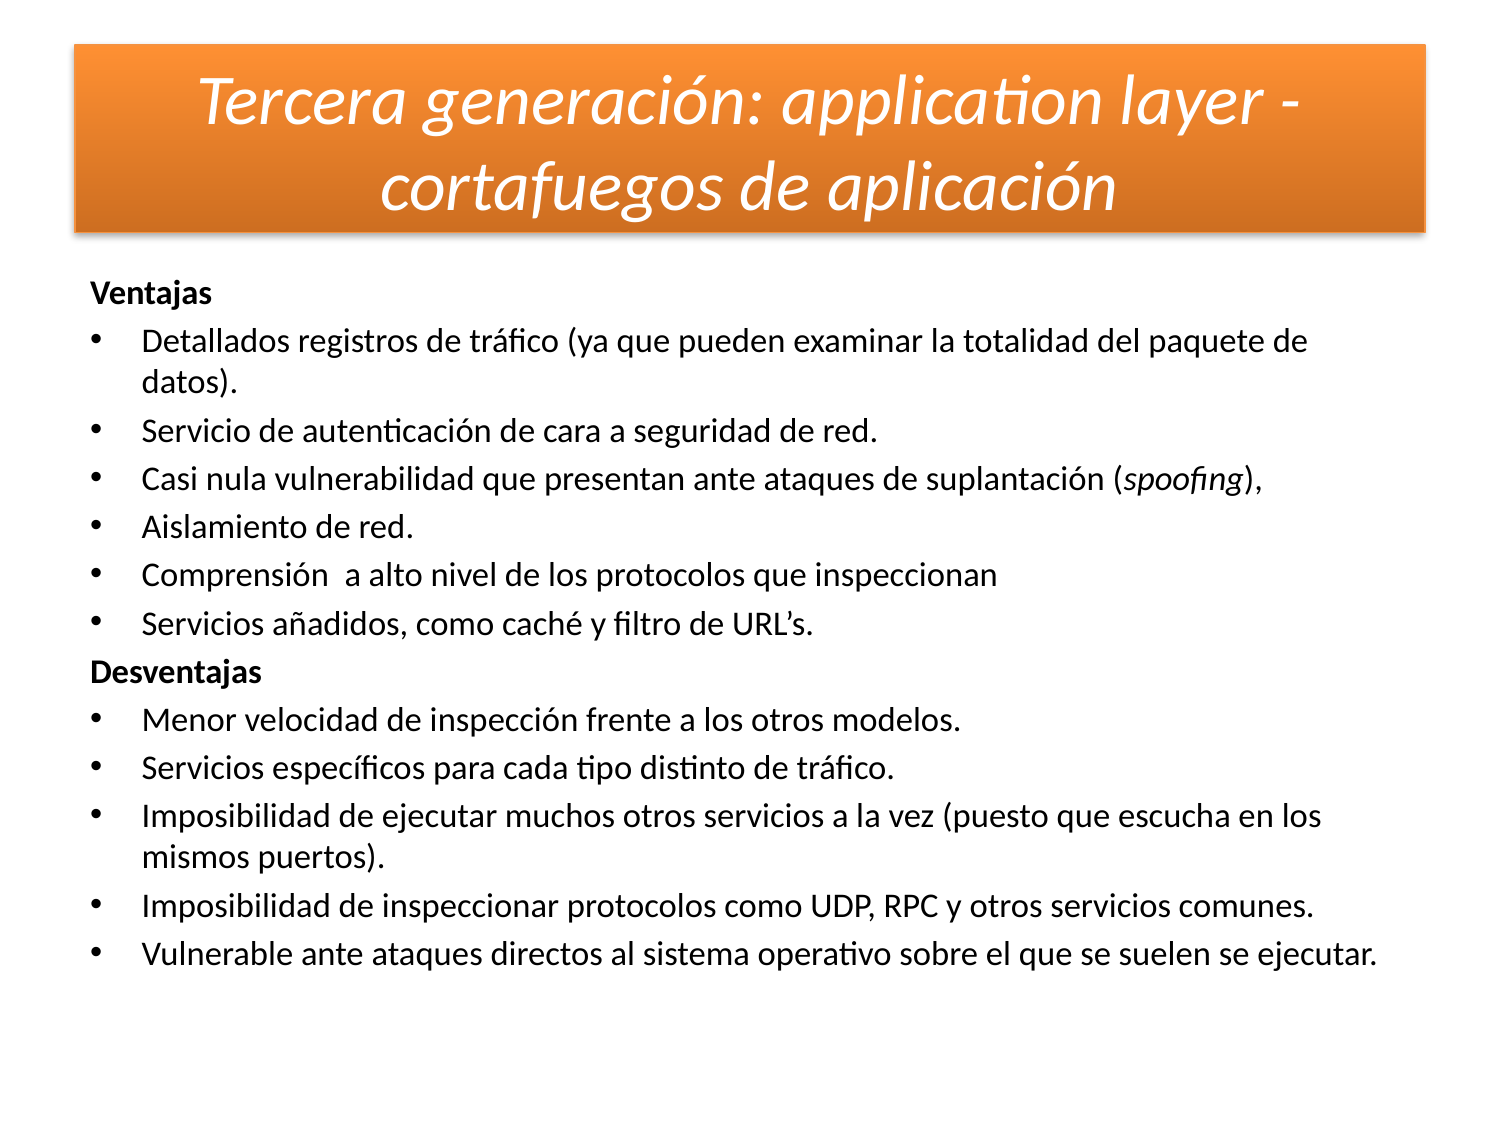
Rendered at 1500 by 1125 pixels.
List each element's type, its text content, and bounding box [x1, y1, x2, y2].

title Tercera generación: application layer - cortafuegos de aplicación [74, 44, 1426, 233]
list Ventajas Detallados registros de tráfico (ya que pueden examinar la totalidad del paquete de datos). Servicio de autenticación de cara a seguridad de red. Casi nula vulnerabilidad que presentan ante ataques de suplantación (spoofing), Aislamiento de red. Comprensión a alto nivel de los protocolos que inspeccionan Servicios añadidos, como caché y filtro de URL’s. Desventajas Menor velocidad de inspección frente a los otros modelos. Servicios específicos para cada tipo distinto de tráfico. Imposibilidad de ejecutar muchos otros servicios a la vez (puesto que escucha en los mismos puertos). Imposibilidad de inspeccionar protocolos como UDP, RPC y otros servicios comunes. Vulnerable ante ataques directos al sistema operativo sobre el que se suelen se ejecutar. [75, 262, 1425, 1005]
